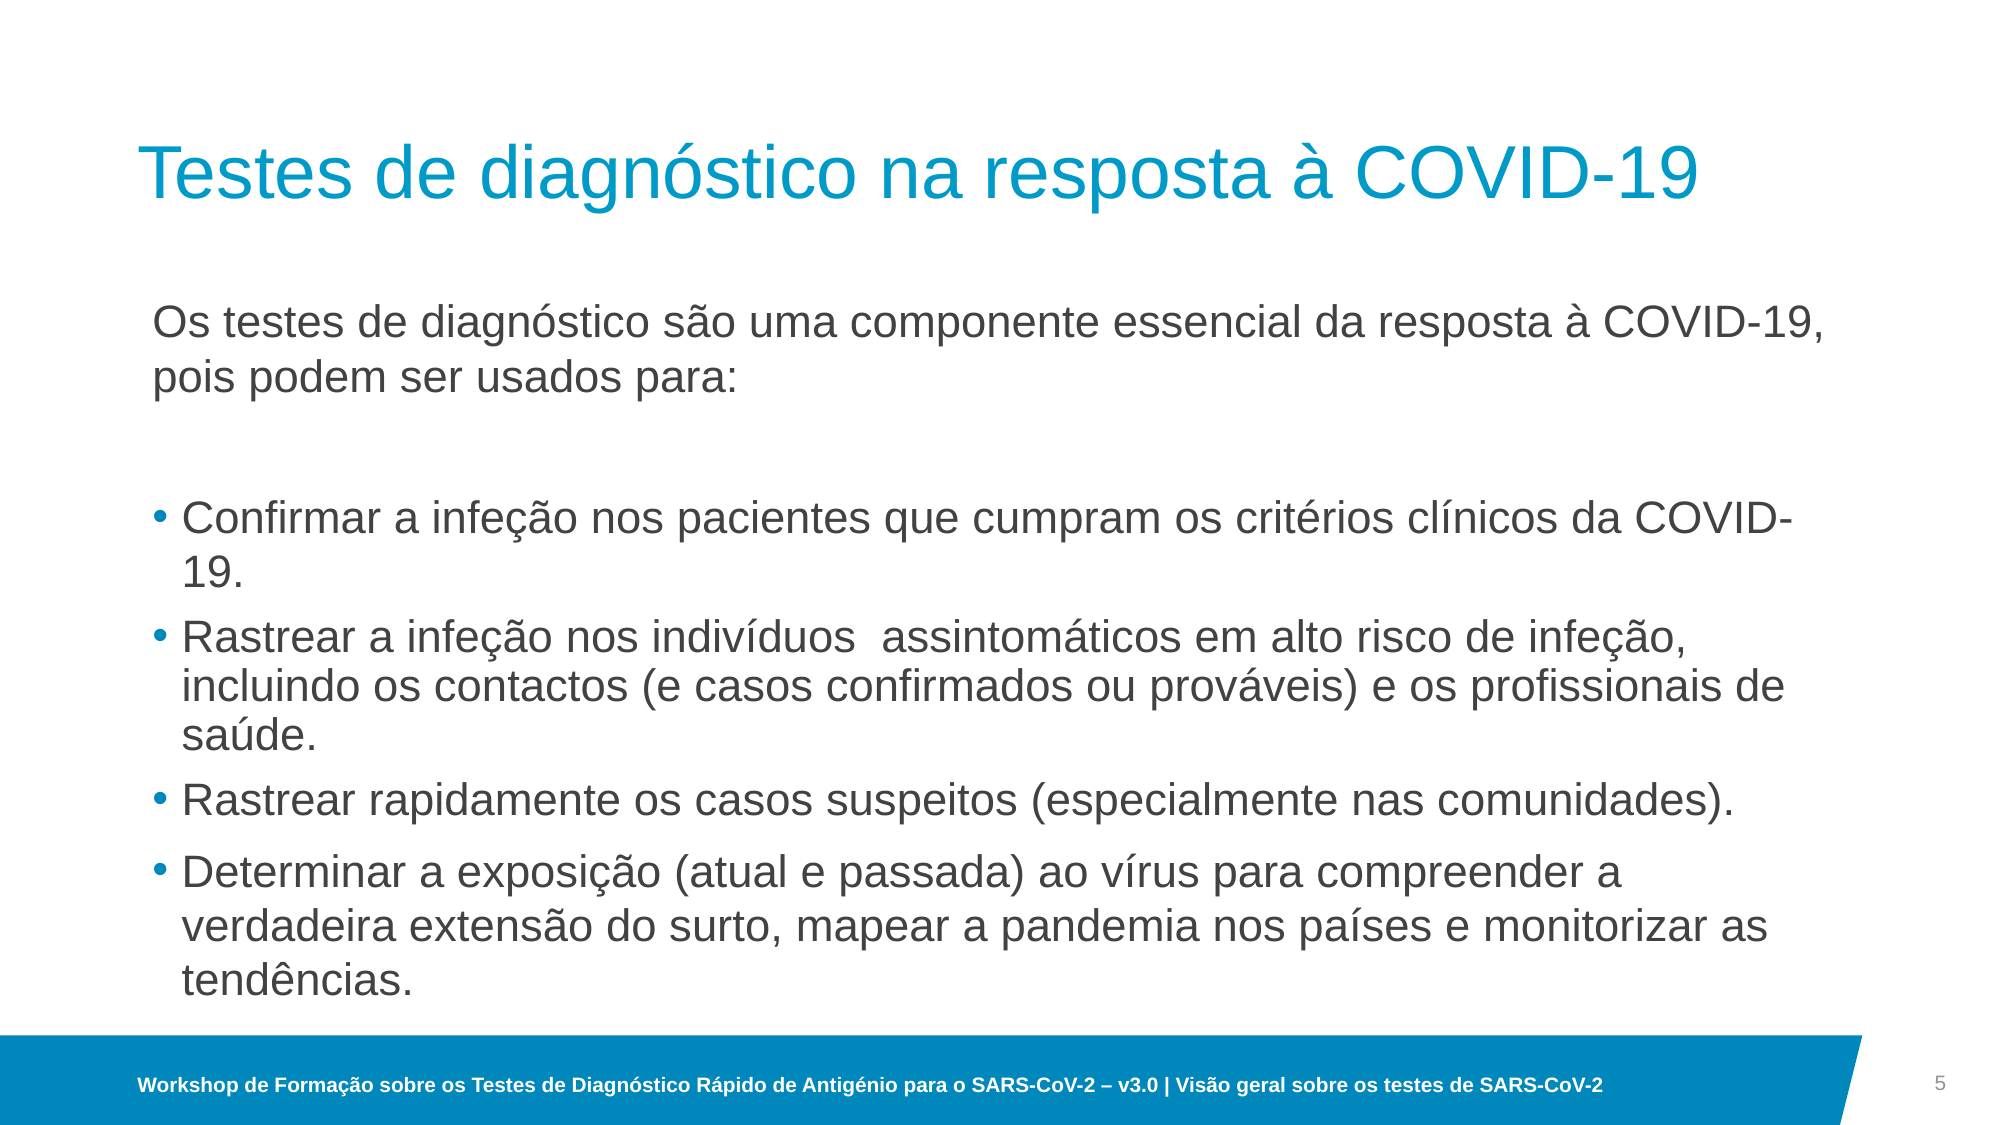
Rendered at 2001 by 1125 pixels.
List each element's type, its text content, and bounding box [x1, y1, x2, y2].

slide_number 5 [1862, 1035, 1947, 1125]
list Os testes de diagnóstico são uma componente essencial da resposta à COVID-19, pois podem ser usados para: Confirmar a infeção nos pacientes que cumpram os critérios clínicos da COVID-19. Rastrear a infeção nos indivíduos assintomáticos em alto risco de infeção, incluindo os contactos (e casos confirmados ou prováveis) e os profissionais de saúde. Rastrear rapidamente os casos suspeitos (especialmente nas comunidades). Determinar a exposição (atual e passada) ao vírus para compreender a verdadeira extensão do surto, mapear a pandemia nos países e monitorizar as tendências. [137, 284, 1863, 1014]
footer Workshop de Formação sobre os Testes de Diagnóstico Rápido de Antigénio para o SARS-CoV-2 – v3.0 | Visão geral sobre os testes de SARS-CoV-2 [137, 1042, 1690, 1125]
title Testes de diagnóstico na resposta à COVID-19 [137, 59, 1863, 215]
